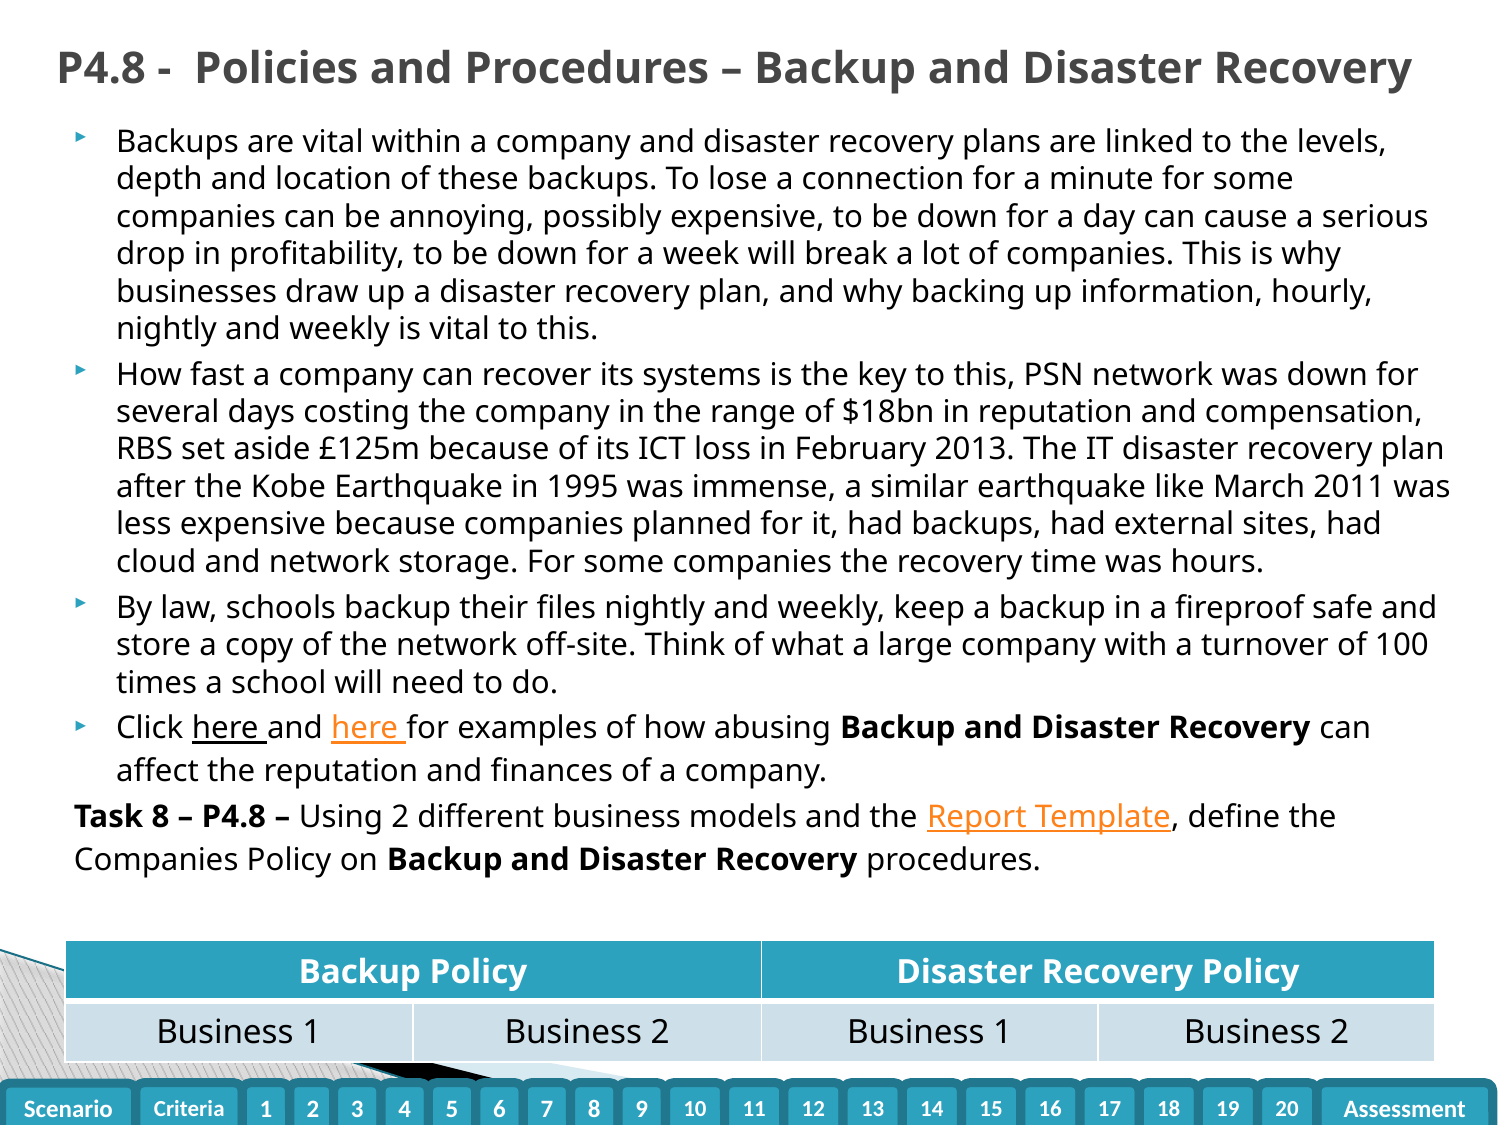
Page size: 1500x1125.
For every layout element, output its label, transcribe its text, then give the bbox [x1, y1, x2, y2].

list Backups are vital within a company and disaster recovery plans are linked to the levels, depth and location of these backups. To lose a connection for a minute for some companies can be annoying, possibly expensive, to be down for a day can cause a serious drop in profitability, to be down for a week will break a lot of companies. This is why businesses draw up a disaster recovery plan, and why backing up information, hourly, nightly and weekly is vital to this. How fast a company can recover its systems is the key to this, PSN network was down for several days costing the company in the range of $18bn in reputation and compensation, RBS set aside £125m because of its ICT loss in February 2013. The IT disaster recovery plan after the Kobe Earthquake in 1995 was immense, a similar earthquake like March 2011 was less expensive because companies planned for it, had backups, had external sites, had cloud and network storage. For some companies the recovery time was hours. By law, schools backup their files nightly and weekly, keep a backup in a fireproof safe and store a copy of the network off-site. Think of what a large company with a turnover of 100 times a school will need to do. Click here and here for examples of how abusing Backup and Disaster Recovery can affect the reputation and finances of a company. Task 8 – P4.8 – Using 2 different business models and the Report Template, define the Companies Policy on Backup and Disaster Recovery procedures. [41, 113, 1471, 905]
title P4.8 - Policies and Procedures – Backup and Disaster Recovery [41, 19, 1459, 114]
table_cell Business 1 [762, 1004, 1097, 1061]
table_cell Business 1 [66, 1004, 412, 1061]
table_header Disaster Recovery Policy [762, 941, 1434, 998]
table_header Backup Policy [66, 941, 761, 998]
table_cell Business 2 [1099, 1004, 1434, 1061]
table_cell Business 2 [414, 1004, 761, 1061]
